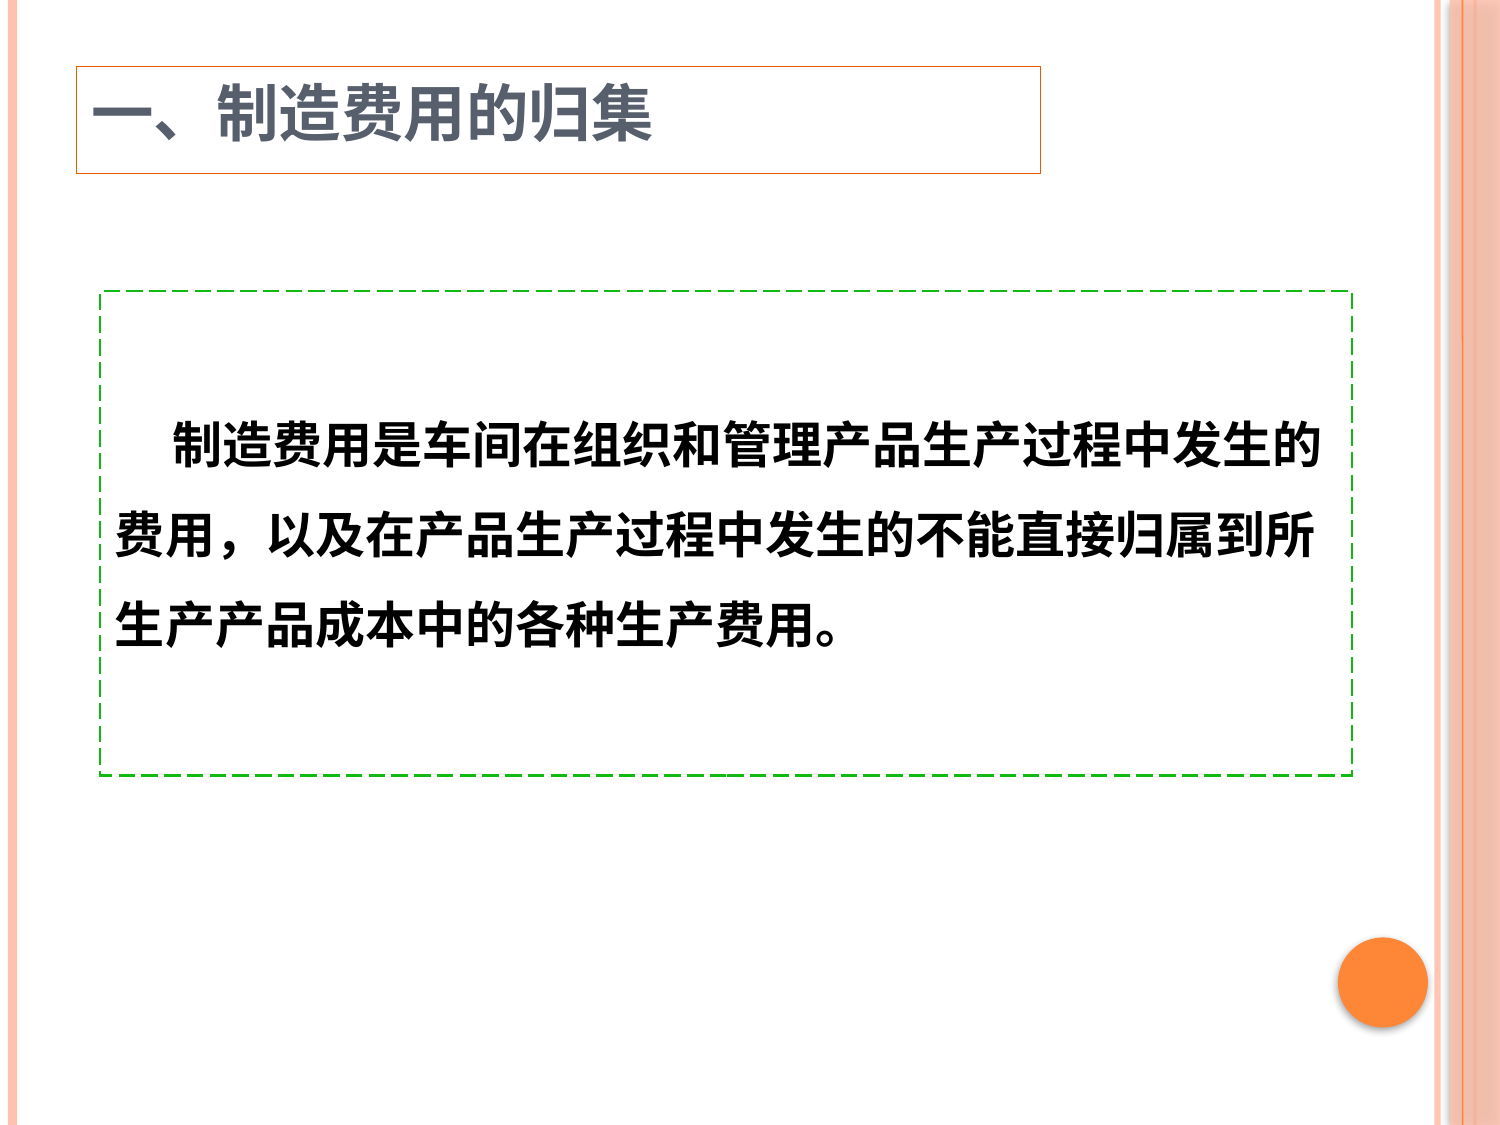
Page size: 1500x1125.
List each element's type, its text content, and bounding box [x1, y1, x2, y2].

text_box 一、制造费用的归集 [76, 66, 1041, 174]
text_box 制造费用是车间在组织和管理产品生产过程中发生的费用，以及在产品生产过程中发生的不能直接归属到所生产产品成本中的各种生产费用。 [100, 290, 1353, 776]
